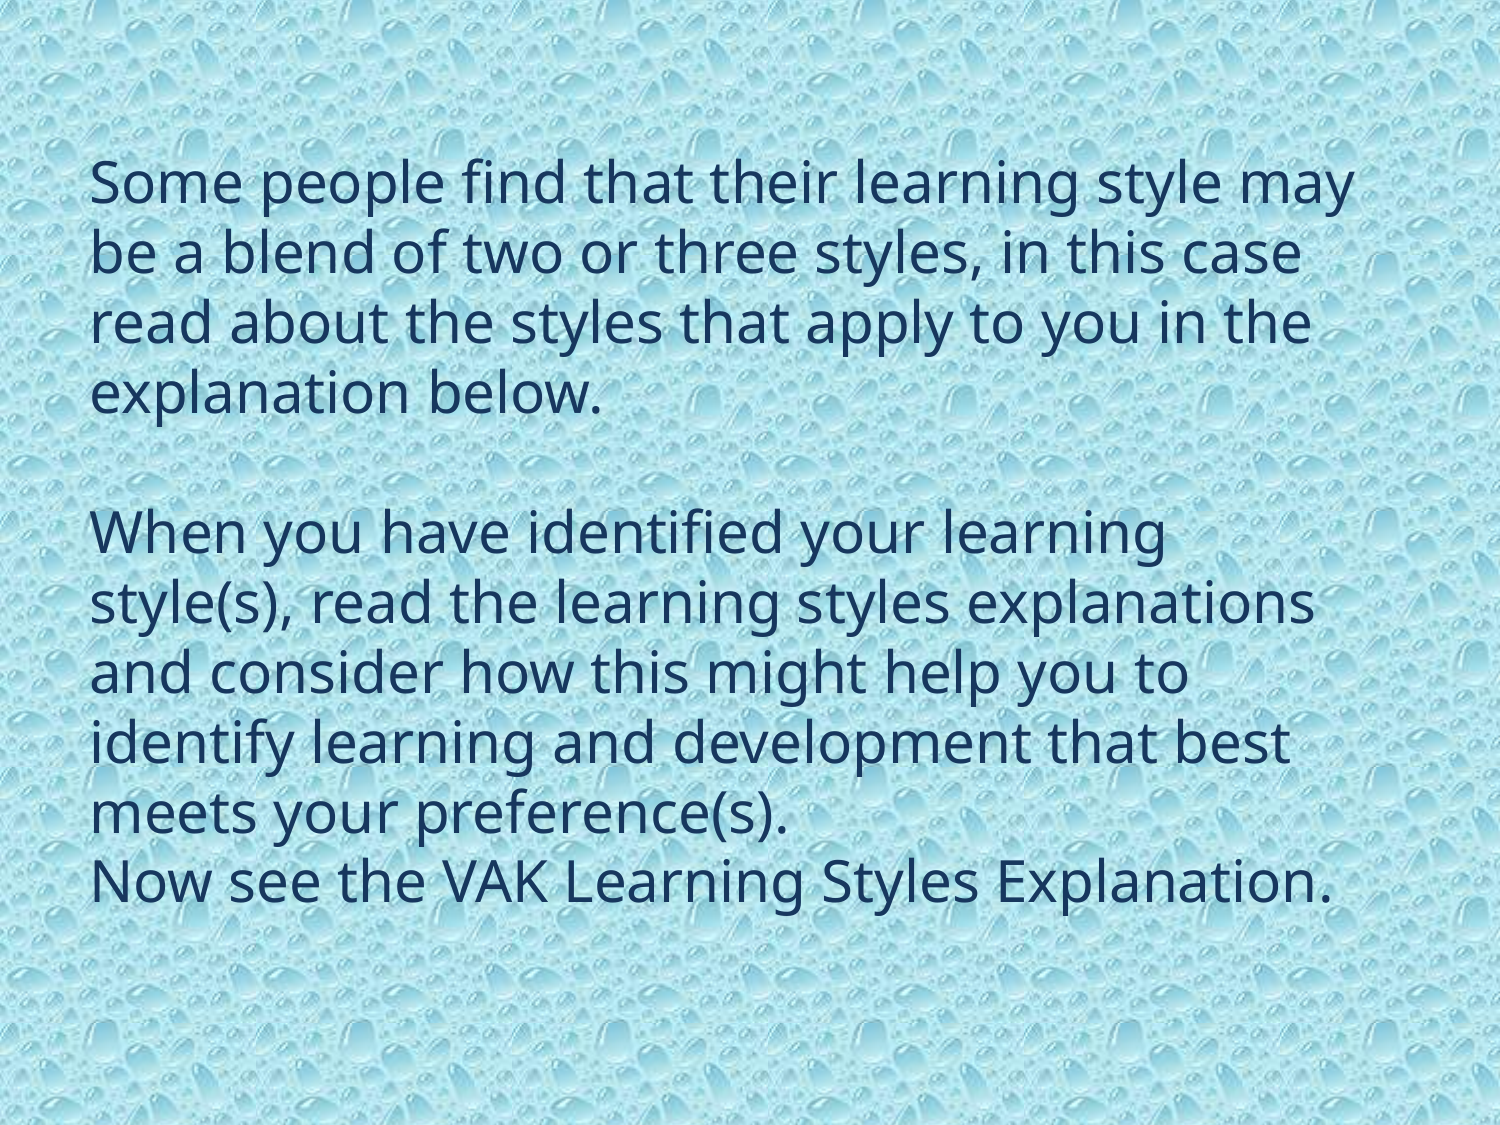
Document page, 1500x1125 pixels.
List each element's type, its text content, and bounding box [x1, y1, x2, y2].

text_box Some people find that their learning style may be a blend of two or three styles, in this case read about the styles that apply to you in the explanation below. When you have identified your learning style(s), read the learning styles explanations and consider how this might help you to identify learning and development that best meets your preference(s). Now see the VAK Learning Styles Explanation. [75, 137, 1388, 922]
picture [0, 0, 1500, 1125]
